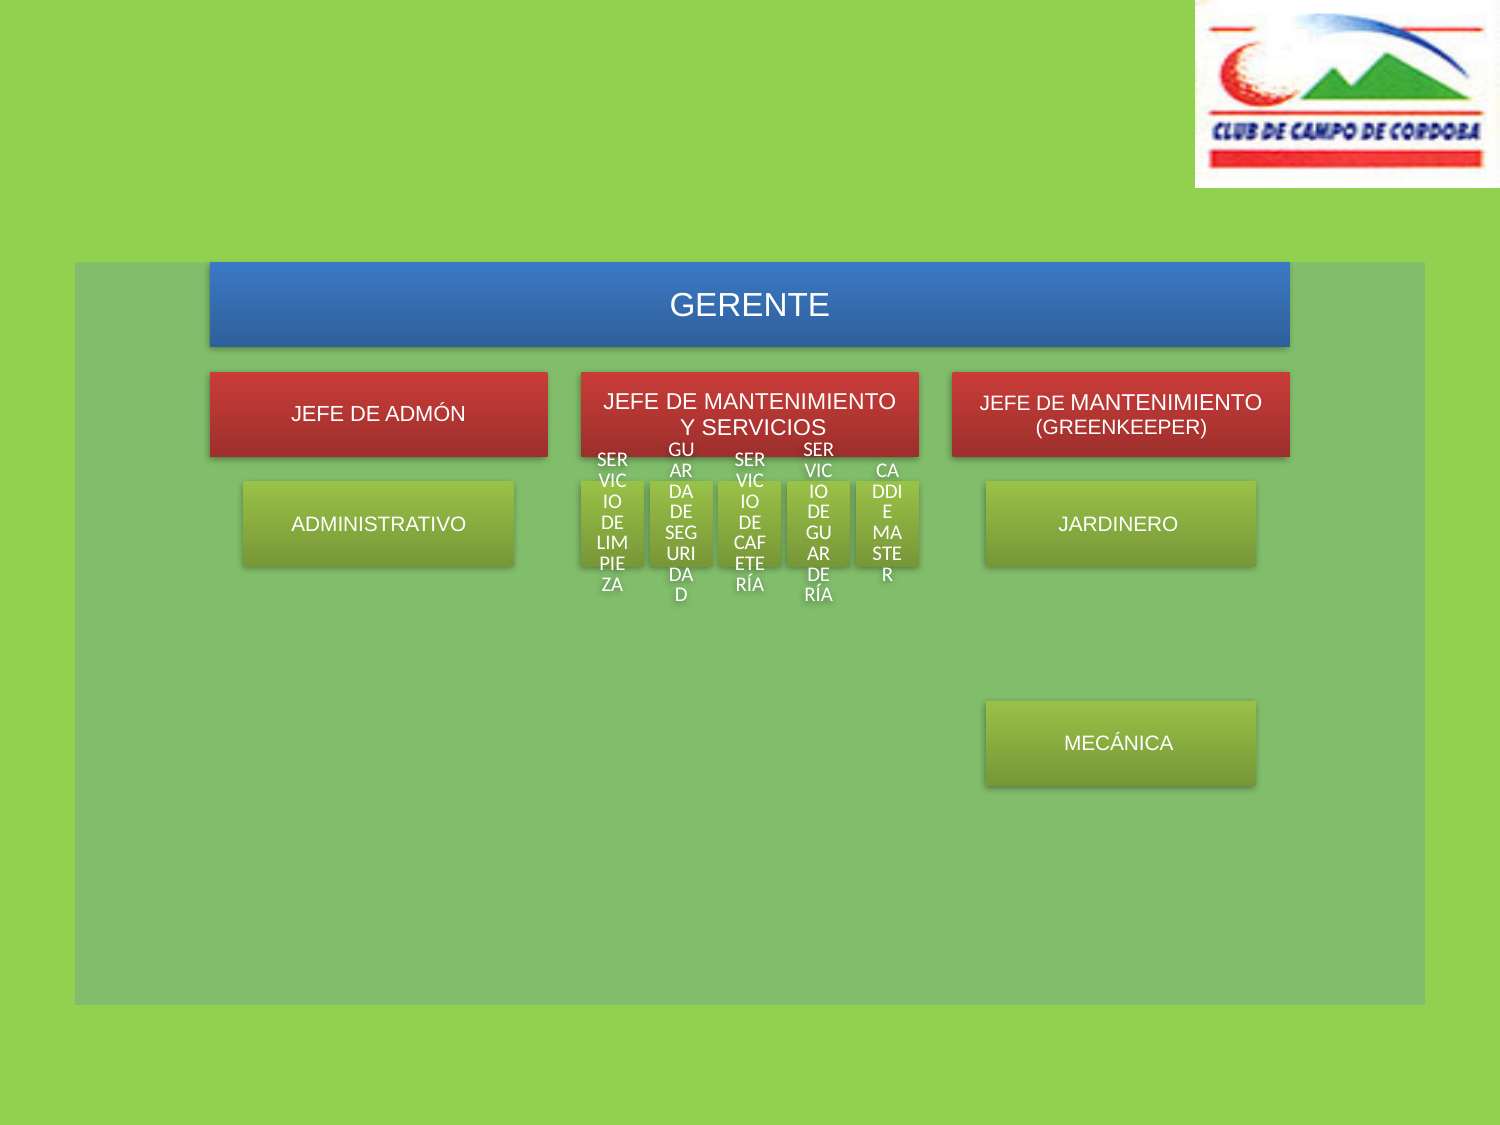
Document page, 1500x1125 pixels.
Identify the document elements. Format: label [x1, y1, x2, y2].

picture [1195, 0, 1500, 188]
list [74, 262, 1426, 1006]
